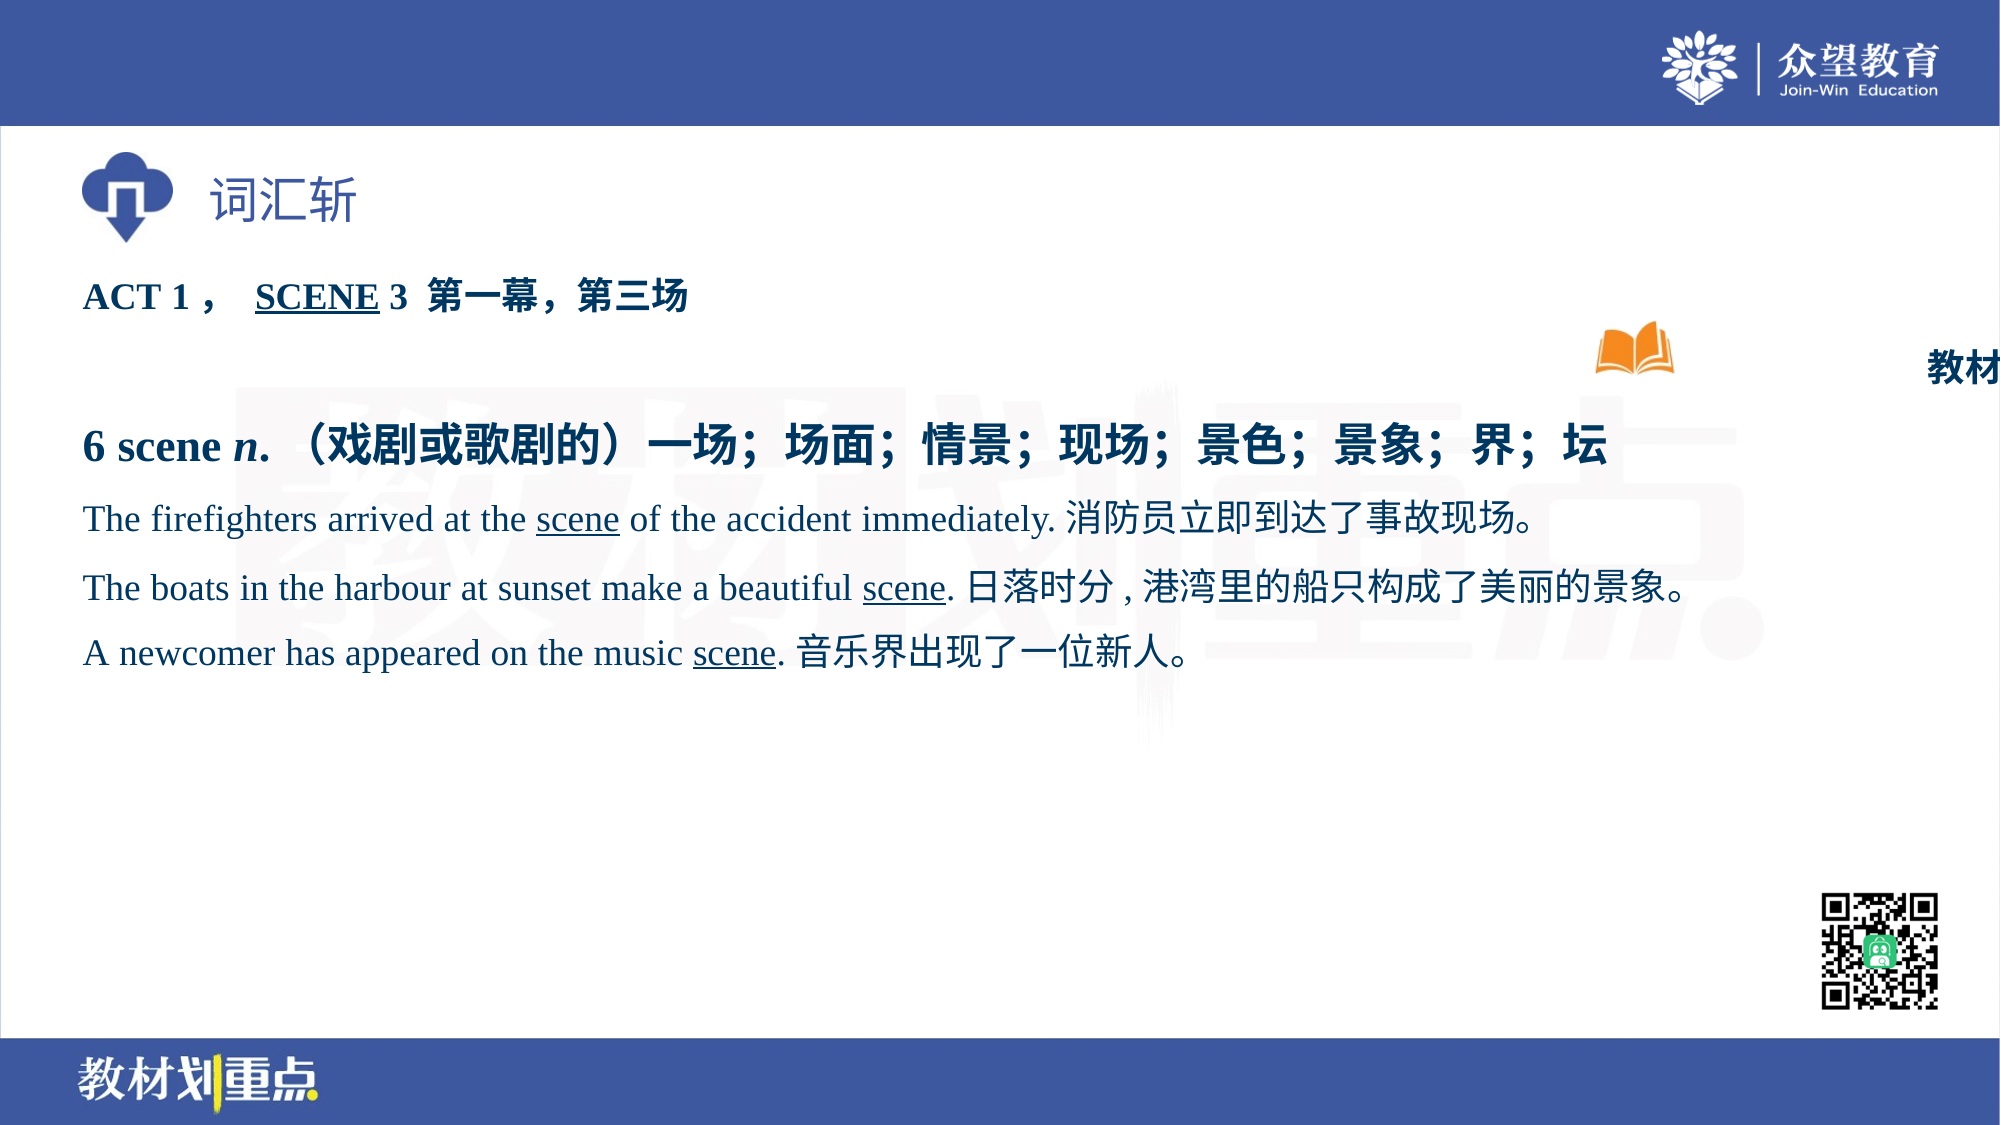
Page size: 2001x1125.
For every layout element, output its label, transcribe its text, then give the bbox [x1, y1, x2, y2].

text_box ACT 1， SCENE 3 第一幕，第三场 教材P52 [82, 248, 1817, 382]
picture [0, 0, 2000, 1125]
text_box 6 scene n.（戏剧或歌剧的）一场；场面；情景；现场；景色；景象；界；坛 [82, 389, 1817, 470]
text_box The firefighters arrived at the scene of the accident immediately.消防员立即到达了事故现场。 The boats in the harbour at sunset make a beautiful scene.日落时分,港湾里的船只构成了美丽的景象。 A newcomer has appeared on the music scene.音乐界出现了一位新人。 [82, 470, 1817, 666]
